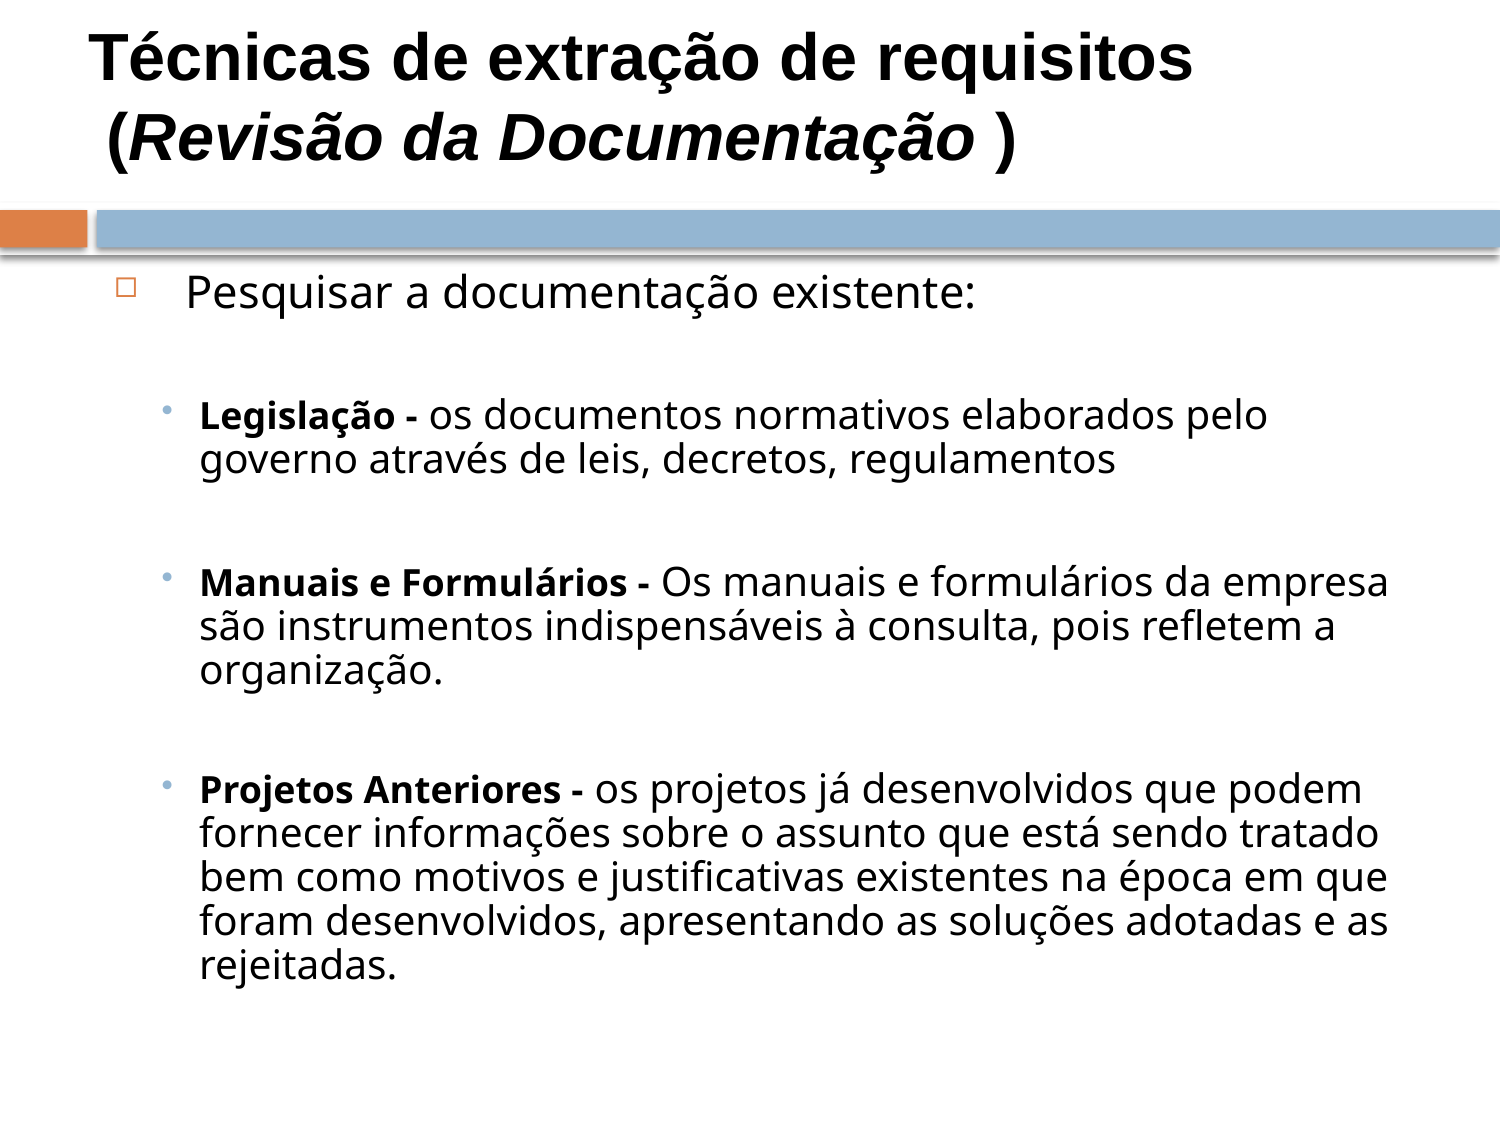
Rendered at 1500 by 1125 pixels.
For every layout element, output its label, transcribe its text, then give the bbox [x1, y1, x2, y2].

list Pesquisar a documentação existente: Legislação - os documentos normativos elaborados pelo governo através de leis, decretos, regulamentos Manuais e Formulários - Os manuais e formulários da empresa são instrumentos indispensáveis à consulta, pois refletem a organização. Projetos Anteriores - os projetos já desenvolvidos que podem fornecer informações sobre o assunto que está sendo tratado bem como motivos e justificativas existentes na época em que foram desenvolvidos, apresentando as soluções adotadas e as rejeitadas. [99, 262, 1438, 1002]
text_box Técnicas de extração de requisitos (Revisão da Documentação ) [73, 54, 1349, 182]
